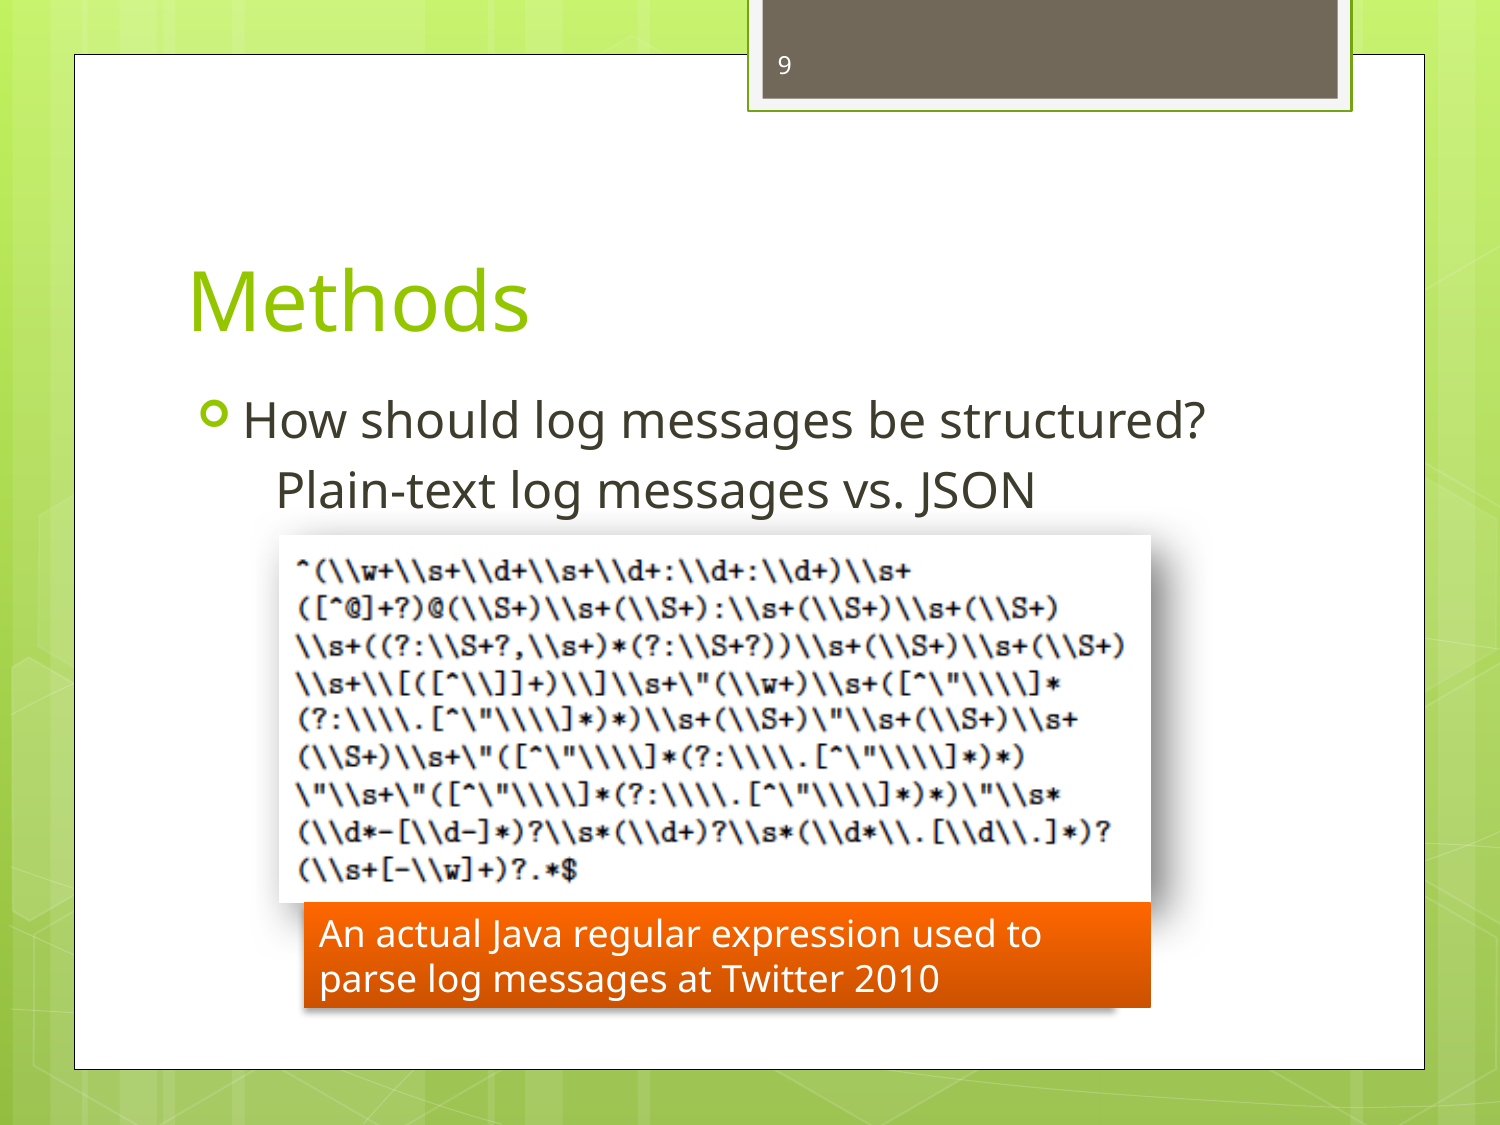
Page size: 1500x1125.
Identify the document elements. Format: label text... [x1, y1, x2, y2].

title Methods [171, 168, 1324, 357]
slide_number 9 [762, 36, 982, 97]
text_box An actual Java regular expression used to parse log messages at Twitter 2010 [304, 910, 1151, 1008]
list How should log messages be structured? Plain-text log messages vs. JSON [171, 381, 1283, 957]
picture [279, 535, 1151, 903]
